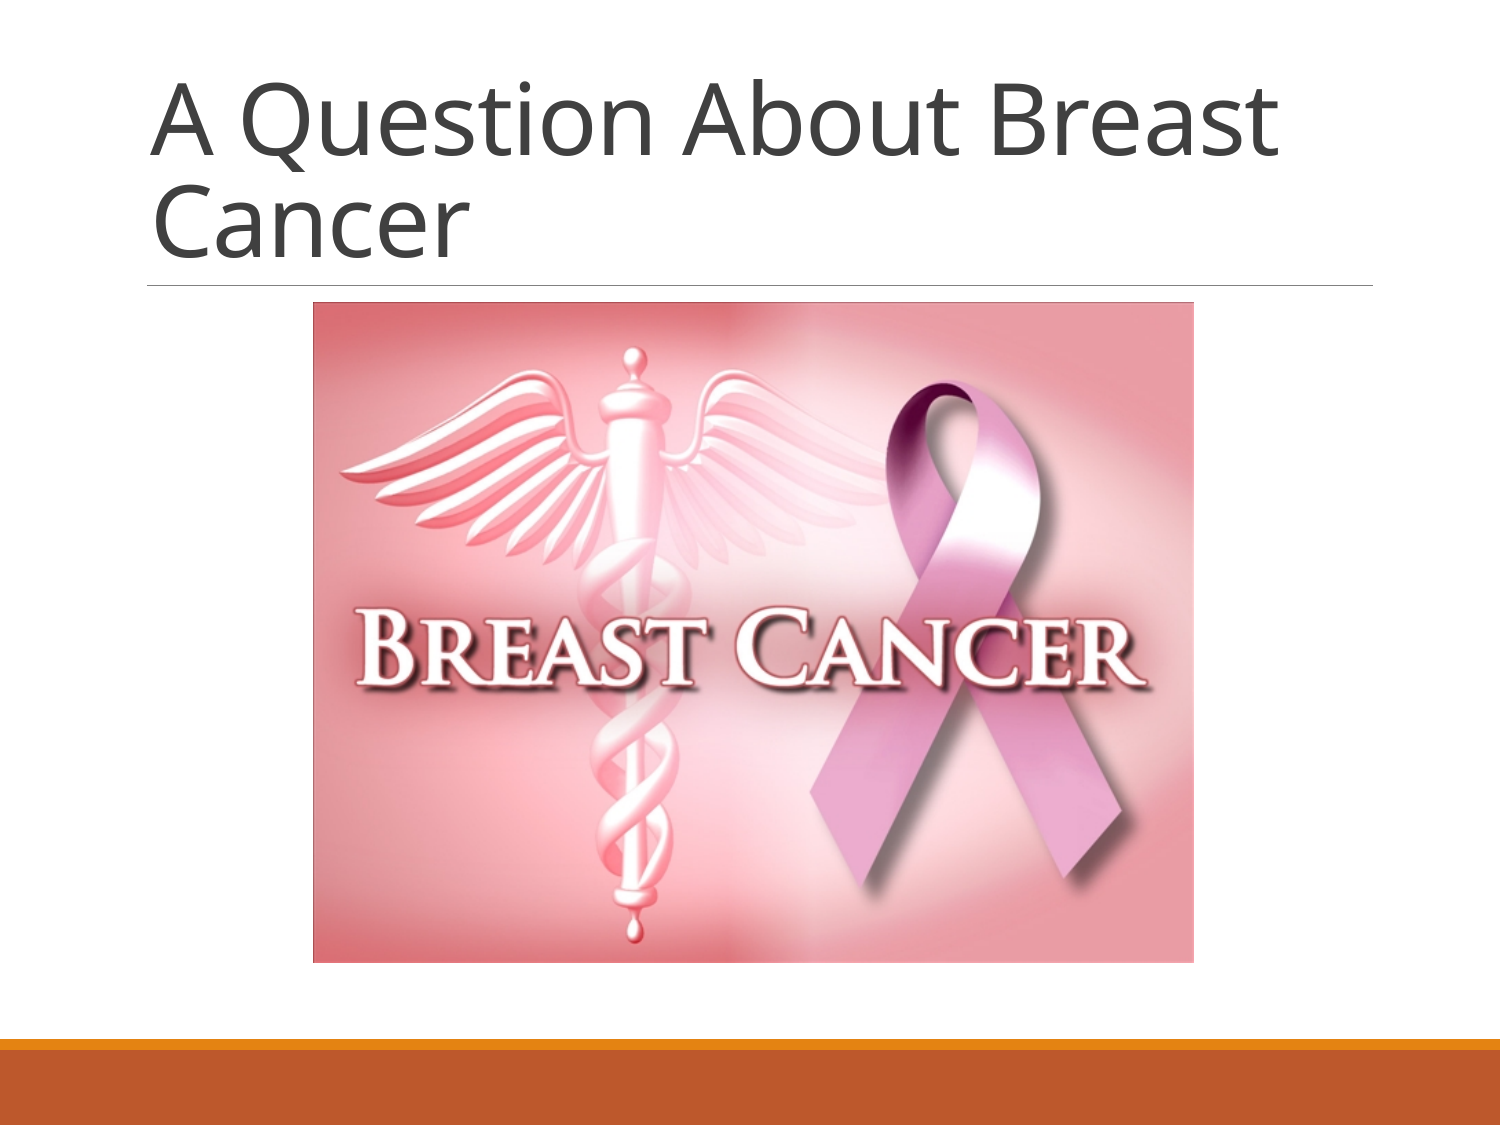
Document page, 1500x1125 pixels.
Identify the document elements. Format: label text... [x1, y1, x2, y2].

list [313, 302, 1195, 964]
title A Question About Breast Cancer [135, 47, 1373, 285]
